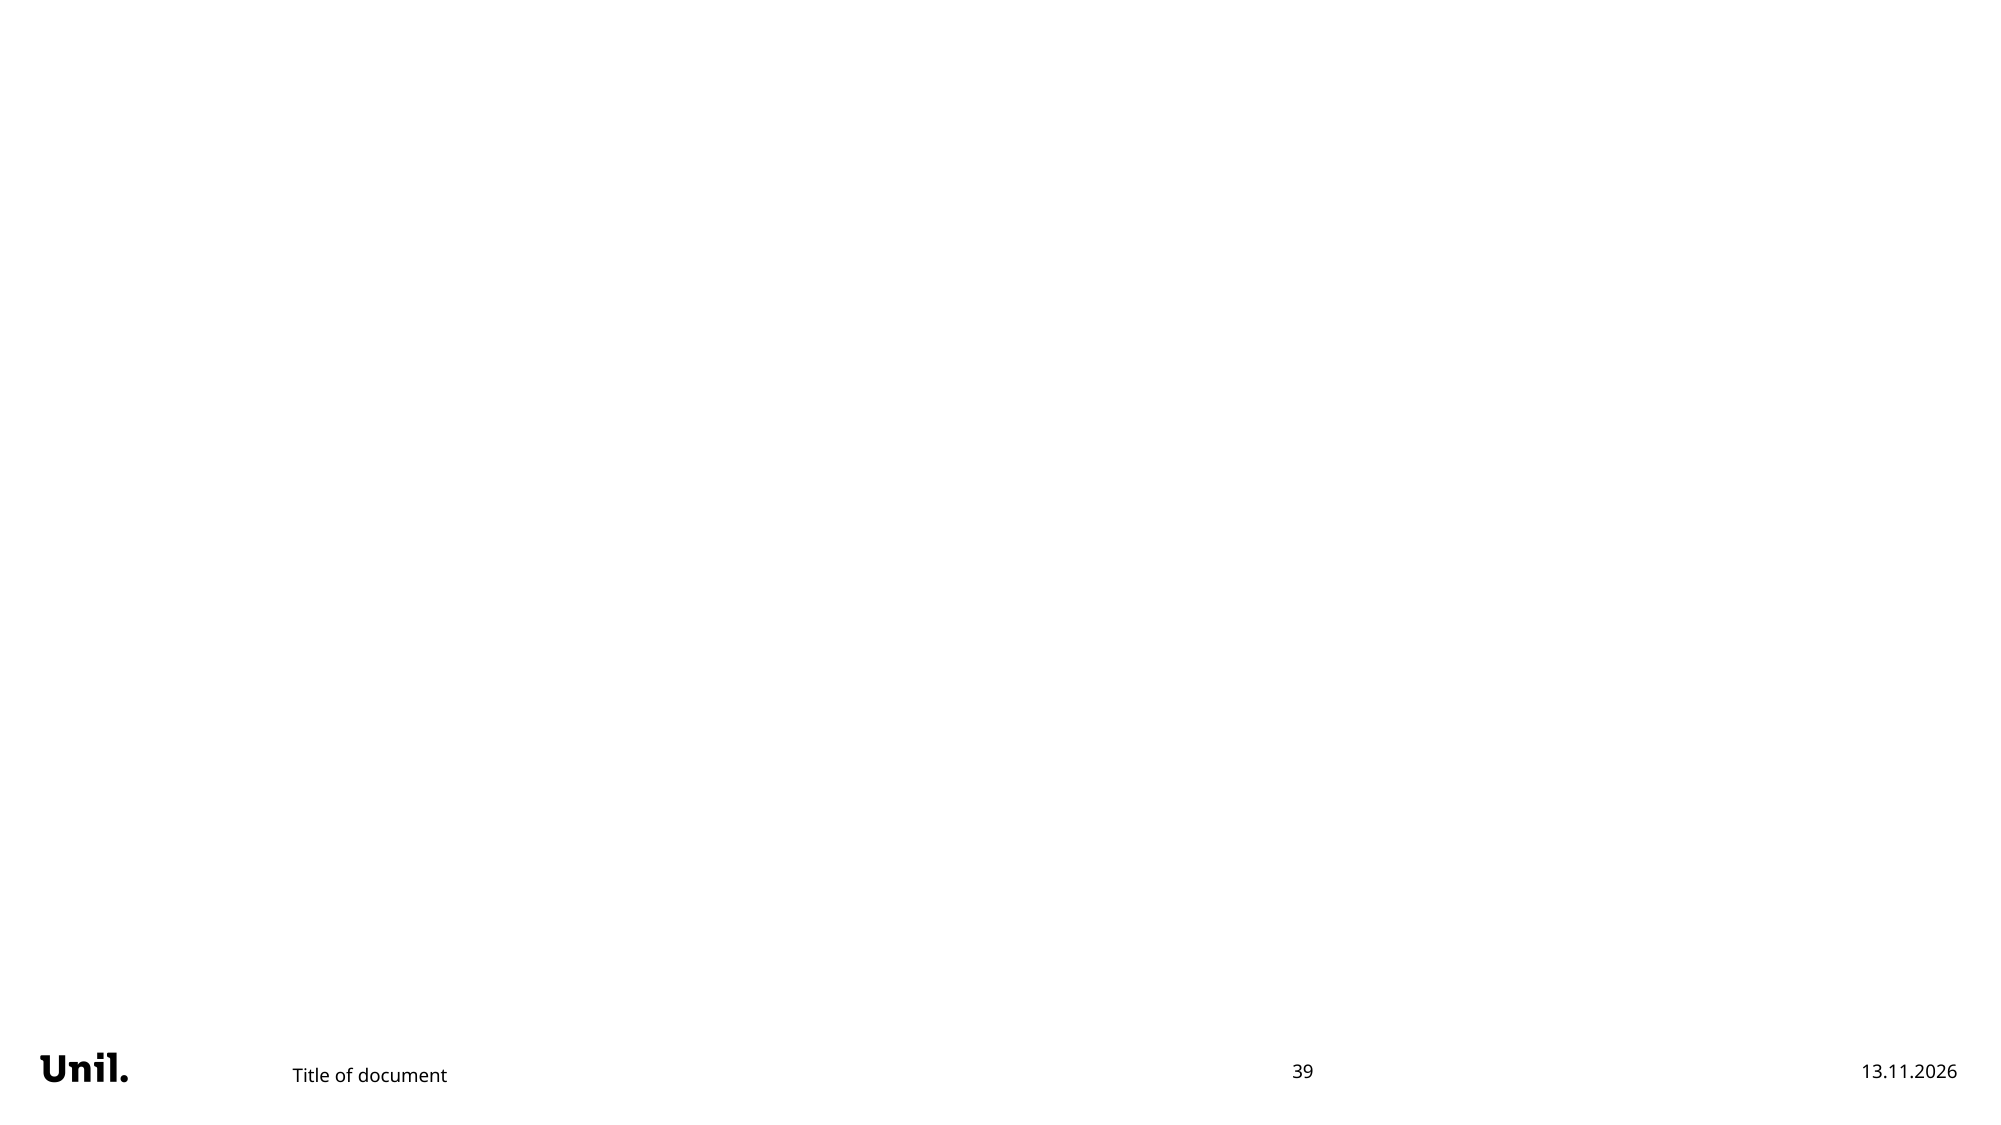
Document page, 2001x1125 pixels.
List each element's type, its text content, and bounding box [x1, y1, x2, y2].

picture [1539, 0, 2000, 1125]
picture [27, 1042, 141, 1095]
slide_number 39 [1250, 1037, 1355, 1086]
footer Title of document [292, 1011, 1048, 1087]
